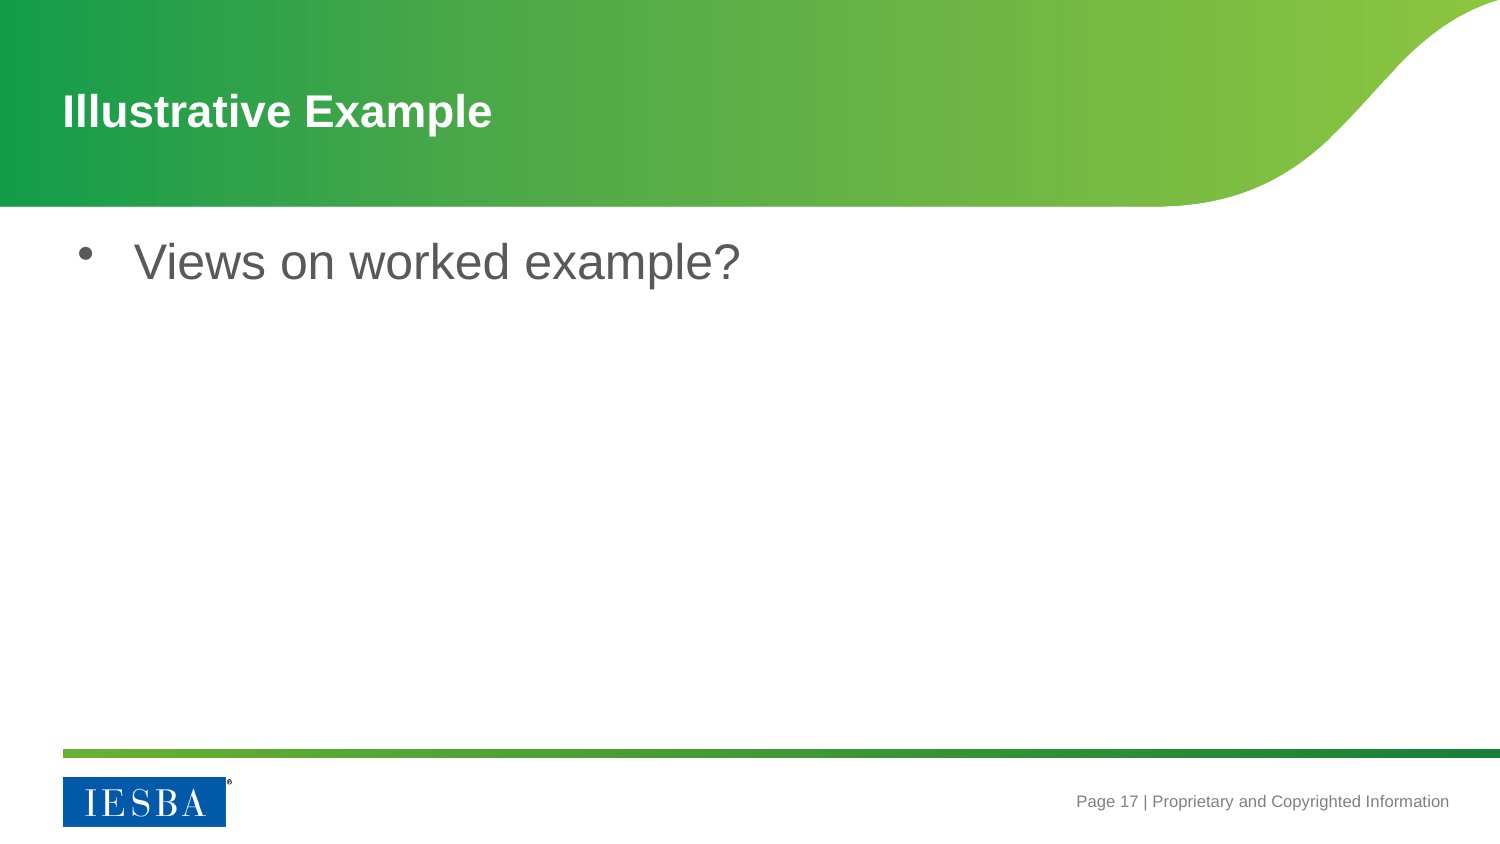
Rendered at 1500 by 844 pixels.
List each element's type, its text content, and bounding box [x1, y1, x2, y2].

picture [0, 0, 1500, 207]
title Illustrative Example [62, 46, 1300, 172]
picture [63, 777, 232, 827]
list Views on worked example? [62, 221, 1450, 735]
